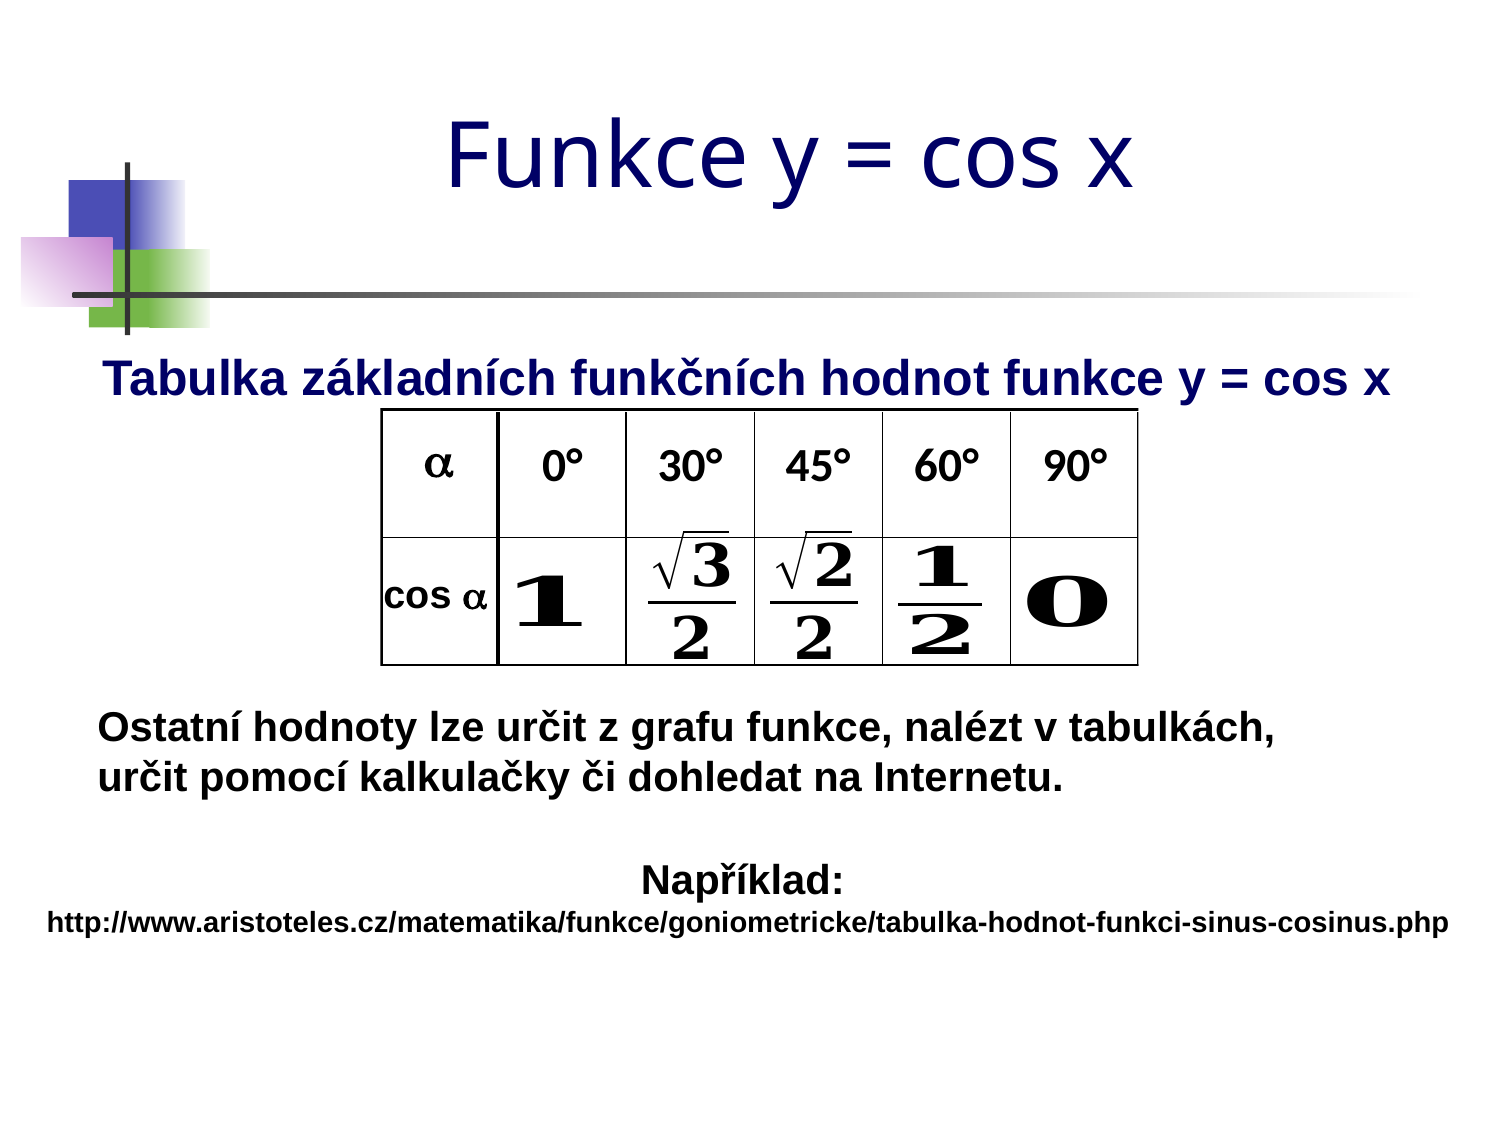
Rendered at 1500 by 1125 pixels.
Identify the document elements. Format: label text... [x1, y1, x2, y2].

text_box Například: http://www.aristoteles.cz/matematika/funkce/goniometricke/tabulka-hodnot-funkci-sinus-cosinus.php [0, 846, 1498, 946]
picture [380, 408, 1140, 667]
text_box Funkce y = cos x [112, 30, 1468, 271]
text_box Tabulka základních funkčních hodnot funkce y = cos x [0, 338, 1498, 413]
text_box Ostatní hodnoty lze určit z grafu funkce, nalézt v tabulkách, určit pomocí kalkulačky či dohledat na Internetu. [82, 692, 1371, 808]
text_box cos a [368, 561, 374, 624]
